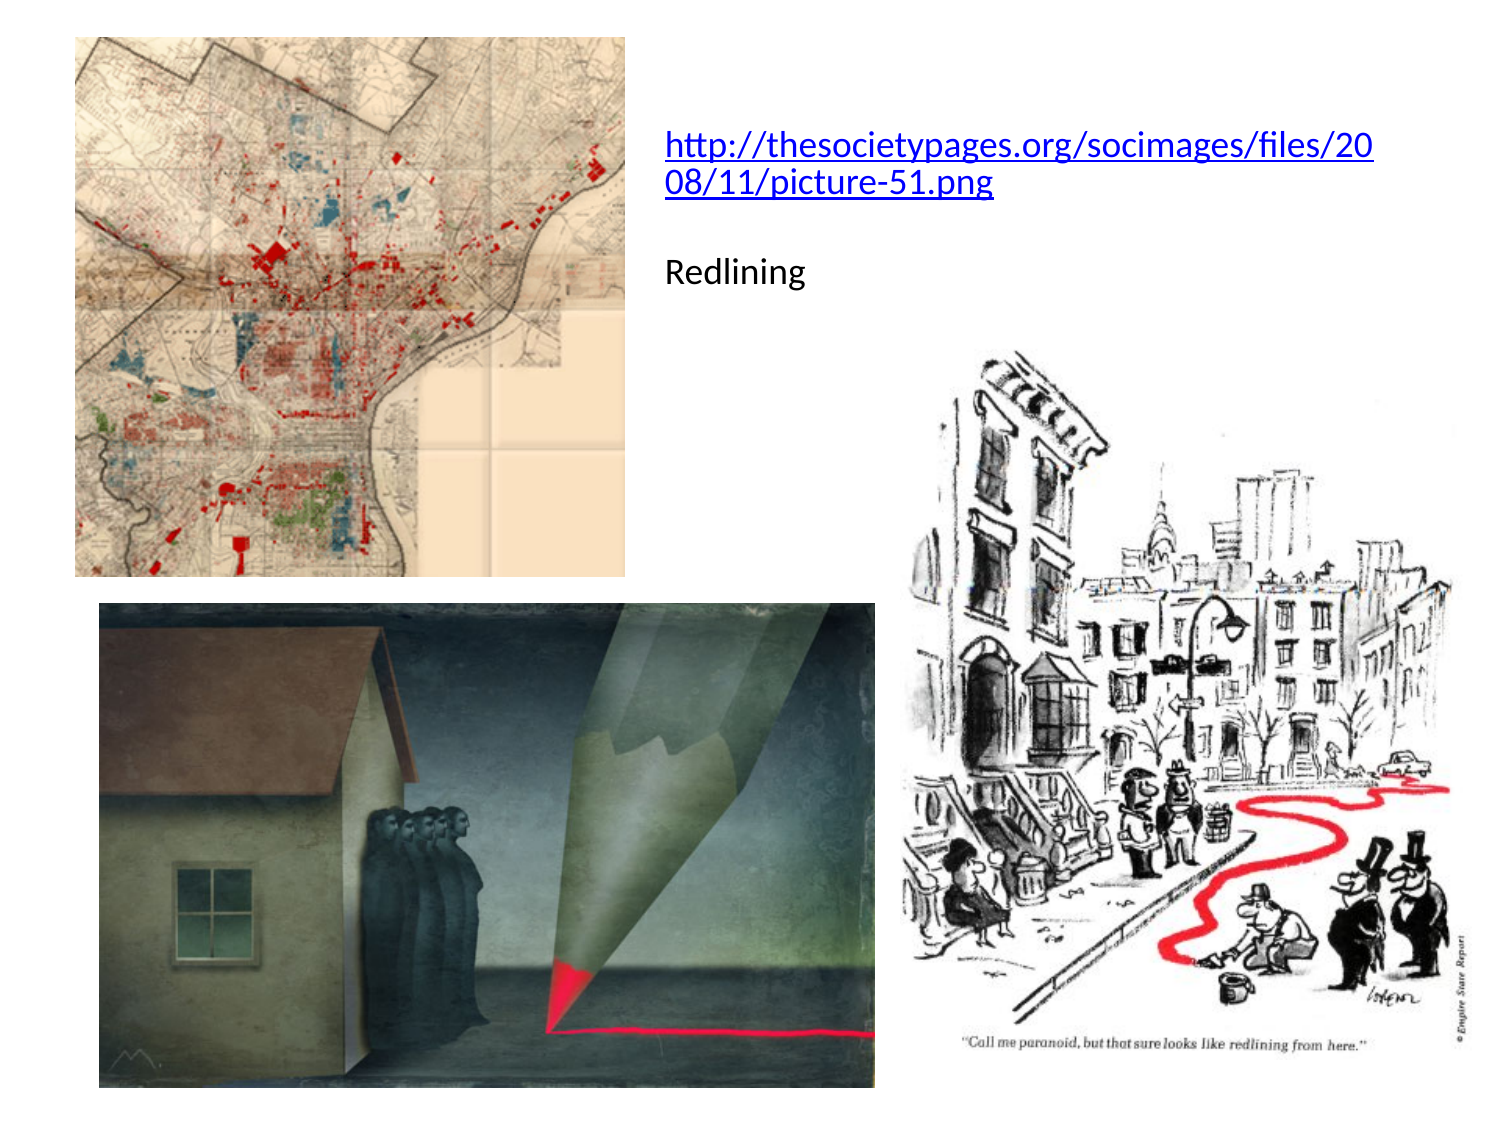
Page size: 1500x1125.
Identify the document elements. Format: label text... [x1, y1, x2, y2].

picture [99, 602, 876, 1088]
picture [899, 337, 1473, 1060]
picture [74, 37, 626, 577]
text_box http://thesocietypages.org/socimages/files/2008/11/picture-51.png Redlining [649, 112, 1400, 263]
